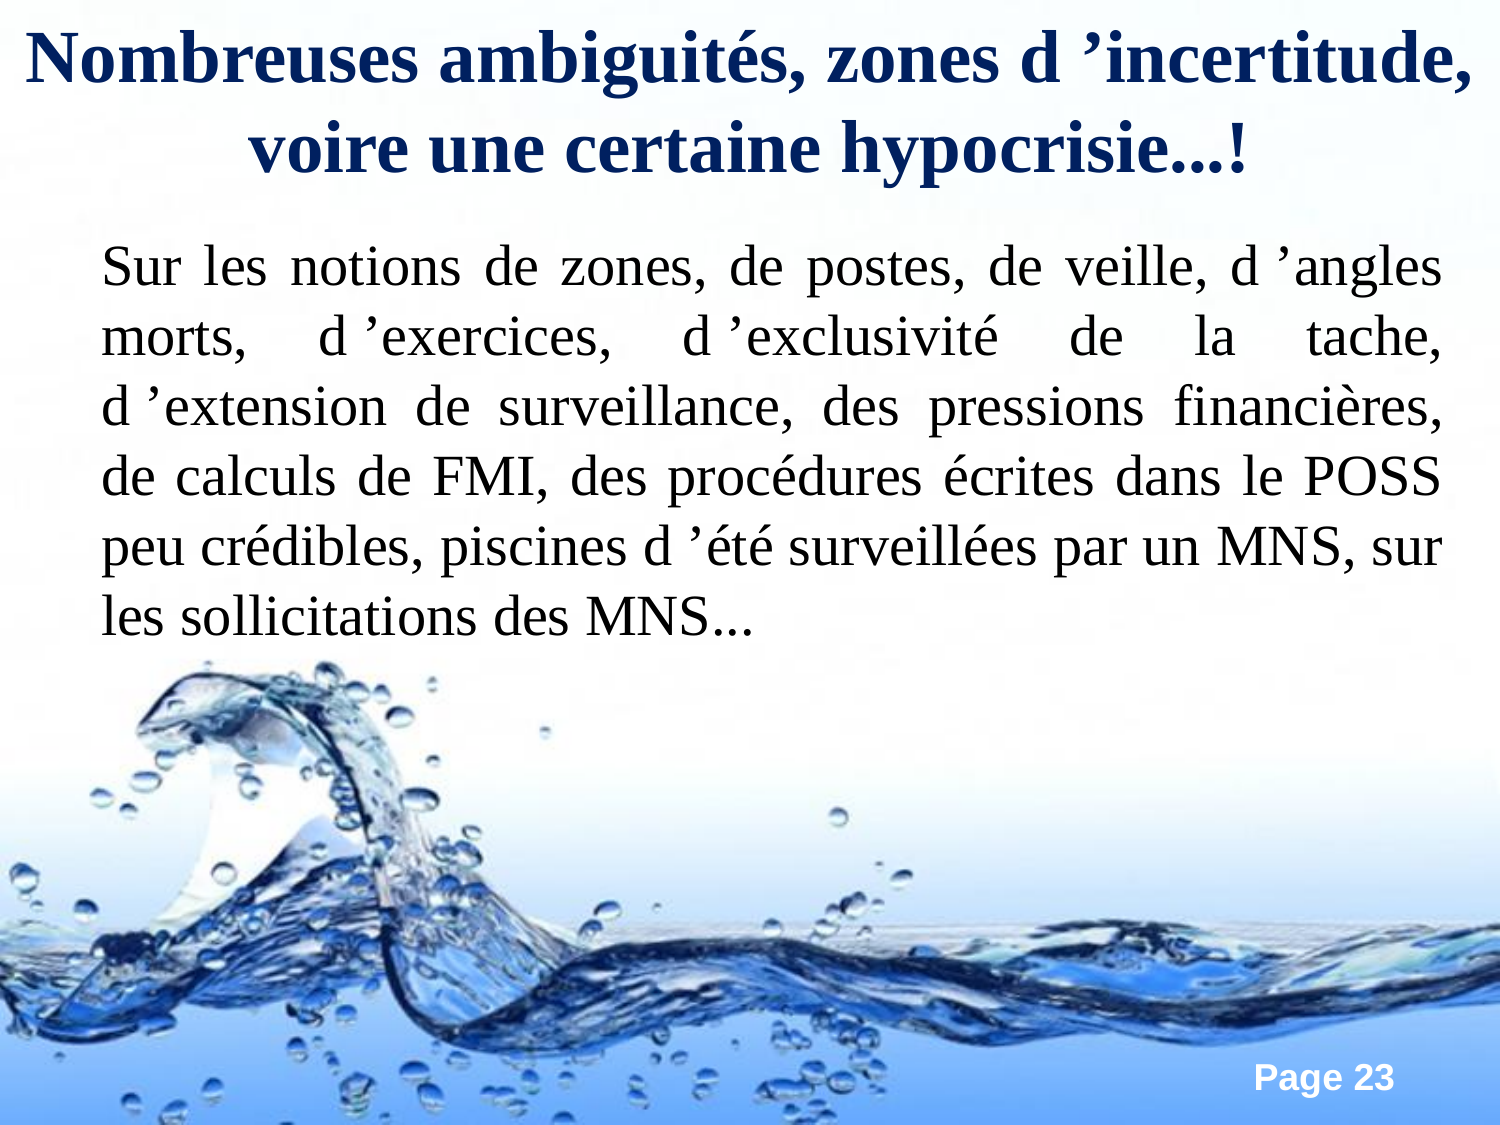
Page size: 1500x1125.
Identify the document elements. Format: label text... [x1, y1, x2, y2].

picture [0, 188, 1500, 1125]
list Sur les notions de zones, de postes, de veille, d ’angles morts, d ’exercices, d ’exclusivité de la tache, d ’extension de surveillance, des pressions financières, de calculs de FMI, des procédures écrites dans le POSS peu crédibles, piscines d ’été surveillées par un MNS, sur les sollicitations des MNS... [41, 219, 1459, 940]
title Nombreuses ambiguités, zones d ’incertitude, voire une certaine hypocrisie...! [0, 0, 1500, 188]
